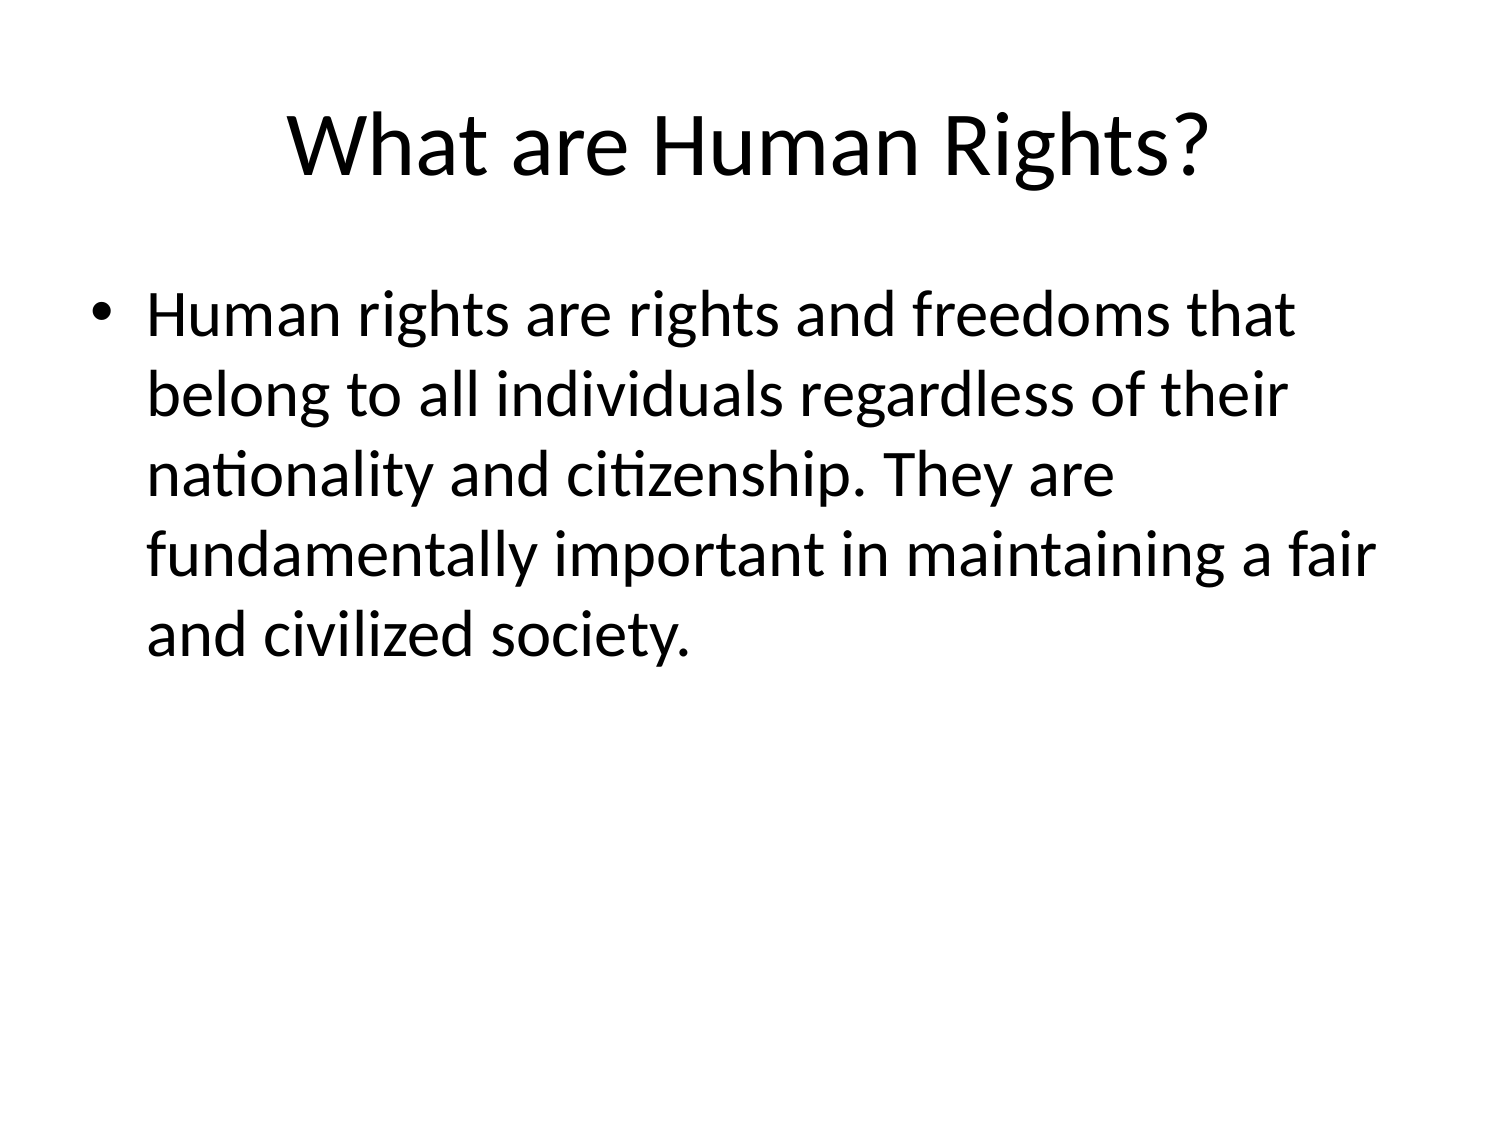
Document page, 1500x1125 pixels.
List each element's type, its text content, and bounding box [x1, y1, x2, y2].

list Human rights are rights and freedoms that belong to all individuals regardless of their nationality and citizenship. They are fundamentally important in maintaining a fair and civilized society. [75, 262, 1425, 1005]
title What are Human Rights? [75, 45, 1425, 233]
